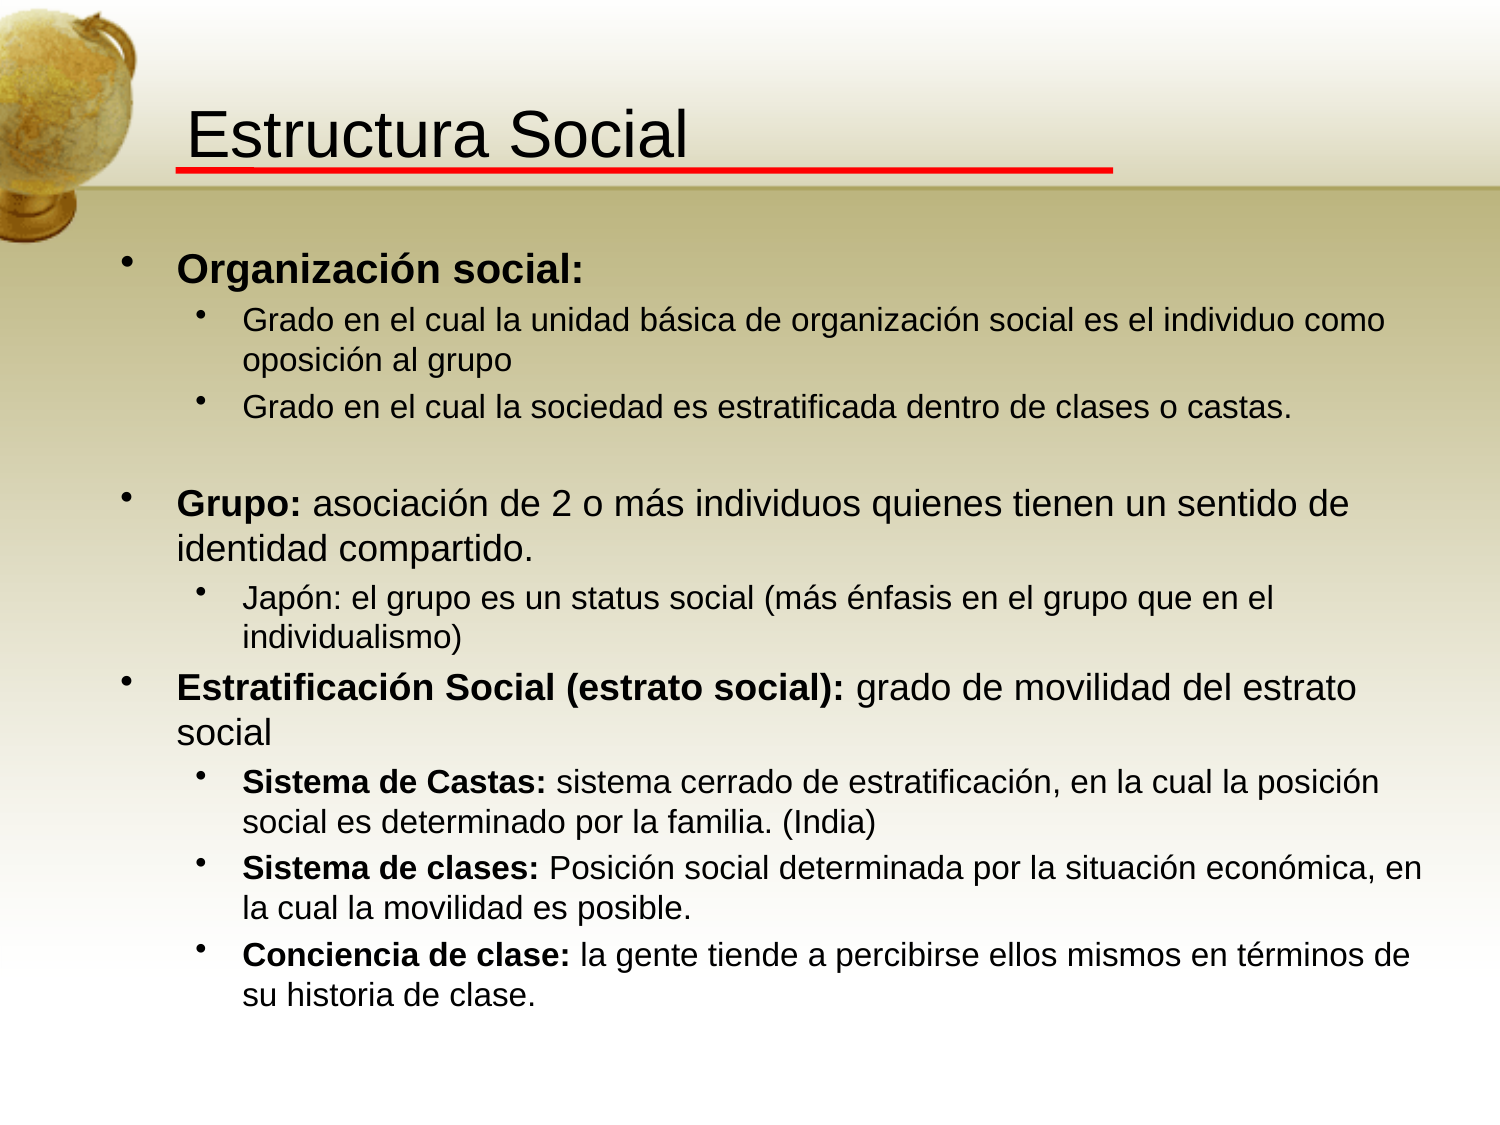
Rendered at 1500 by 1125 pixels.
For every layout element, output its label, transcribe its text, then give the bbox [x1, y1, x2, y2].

picture [0, 0, 1500, 1125]
list Organización social: Grado en el cual la unidad básica de organización social es el individuo como oposición al grupo Grado en el cual la sociedad es estratificada dentro de clases o castas. Grupo: asociación de 2 o más individuos quienes tienen un sentido de identidad compartido. Japón: el grupo es un status social (más énfasis en el grupo que en el individualismo) Estratificación Social (estrato social): grado de movilidad del estrato social Sistema de Castas: sistema cerrado de estratificación, en la cual la posición social es determinado por la familia. (India) Sistema de clases: Posición social determinada por la situación económica, en la cual la movilidad es posible. Conciencia de clase: la gente tiende a percibirse ellos mismos en términos de su historia de clase. [105, 234, 1454, 1091]
title Estructura Social [170, 36, 1436, 179]
